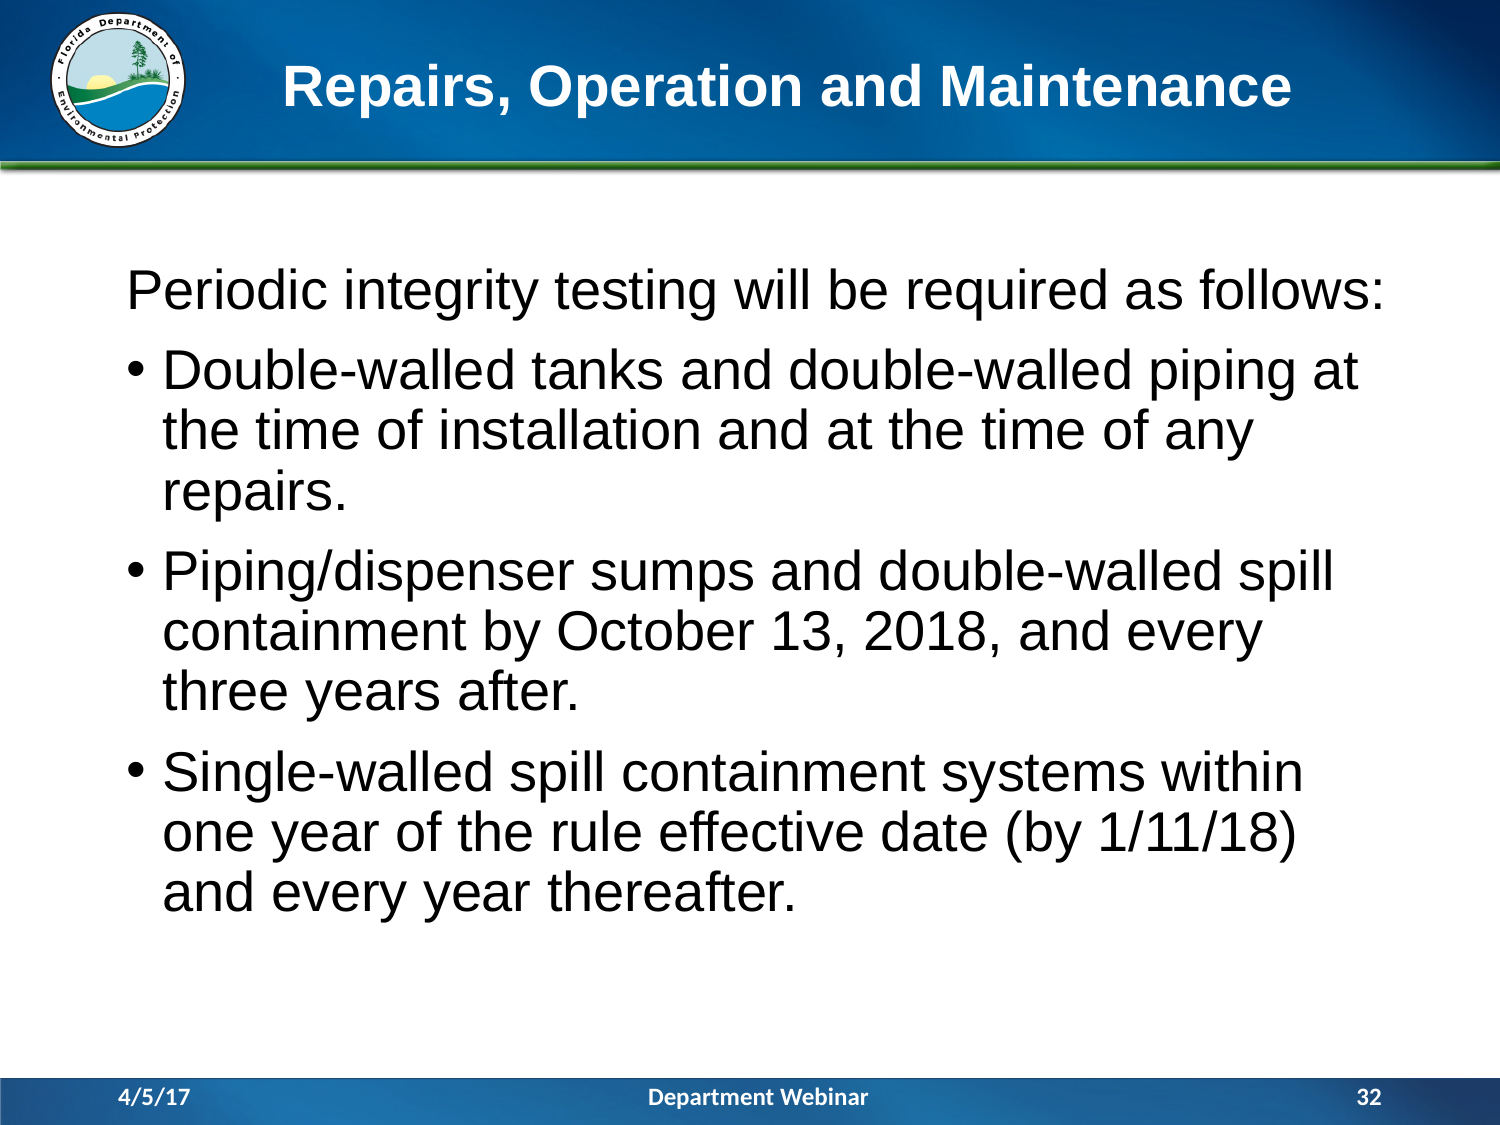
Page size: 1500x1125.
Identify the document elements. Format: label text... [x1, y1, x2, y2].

title Repairs, Operation and Maintenance [179, 0, 1397, 176]
footer Department Webinar [496, 1065, 1021, 1125]
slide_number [103, 1065, 441, 1125]
slide_number 32 [1059, 1065, 1397, 1125]
list Periodic integrity testing will be required as follows: Double-walled tanks and double-walled piping at the time of installation and at the time of any repairs. Piping/dispenser sumps and double-walled spill containment by October 13, 2018, and every three years after. Single-walled spill containment systems within one year of the rule effective date (by 1/11/18) and every year thereafter. [111, 253, 1406, 968]
picture [0, 0, 1500, 1125]
